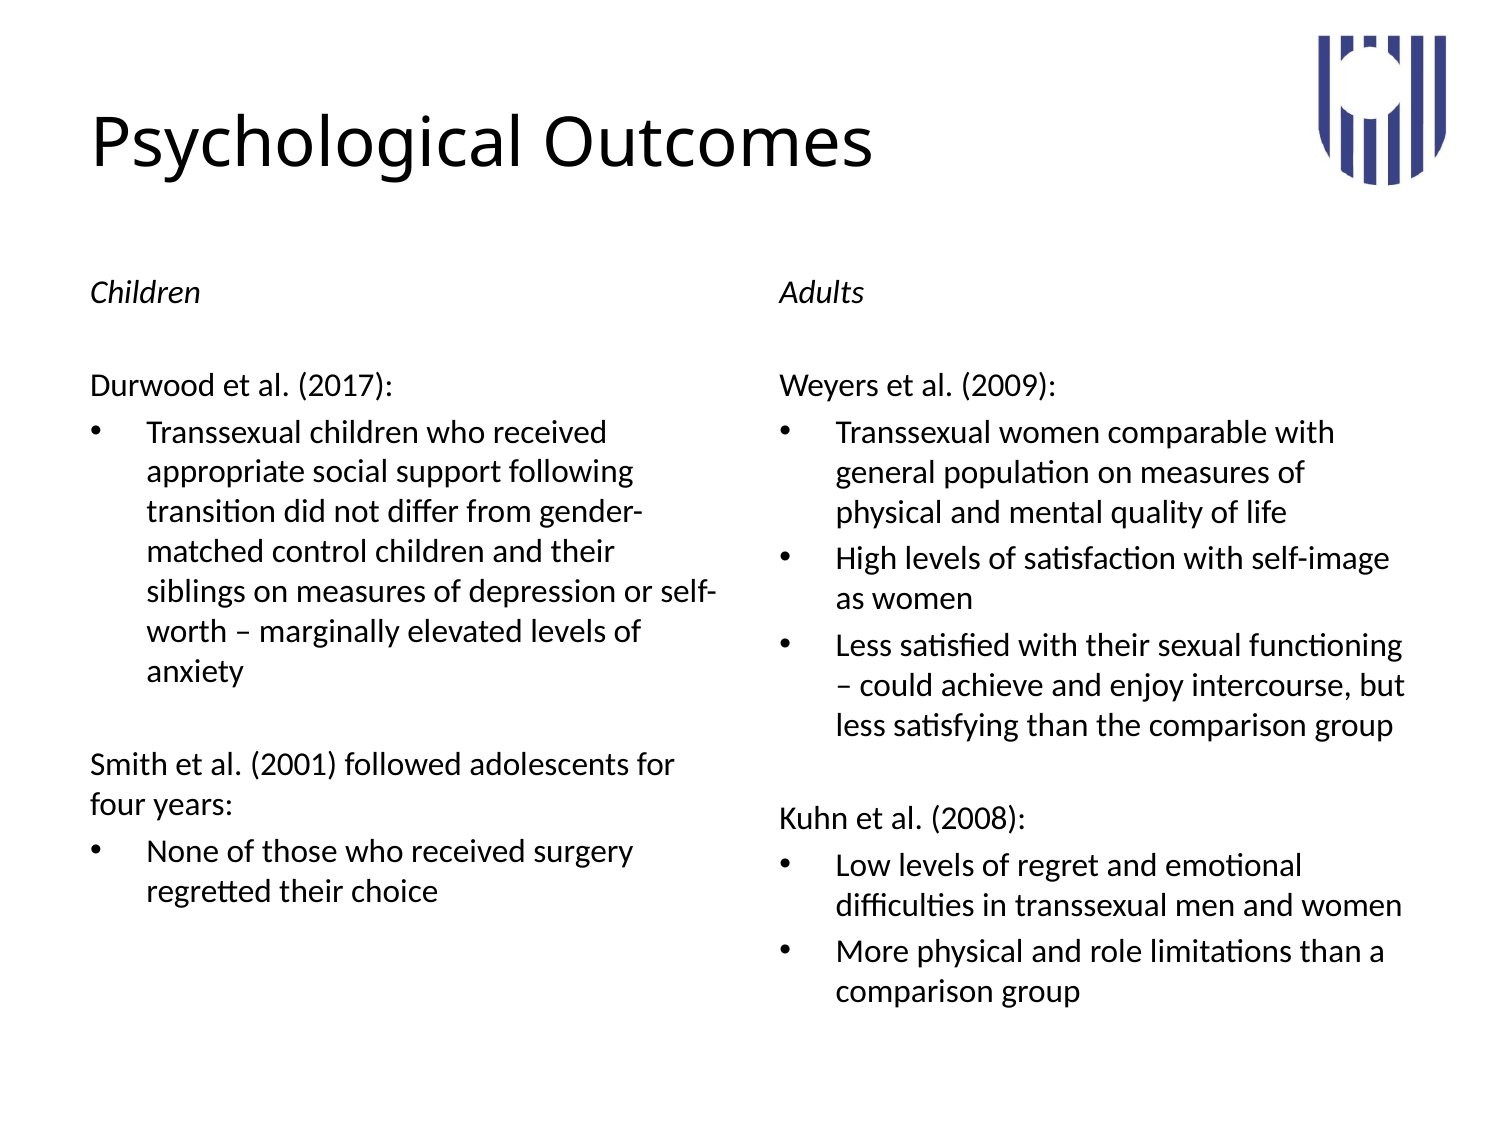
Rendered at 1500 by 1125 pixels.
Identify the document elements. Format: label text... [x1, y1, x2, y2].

list Children Durwood et al. (2017): Transsexual children who received appropriate social support following transition did not differ from gender-matched control children and their siblings on measures of depression or self-worth – marginally elevated levels of anxiety Smith et al. (2001) followed adolescents for four years: None of those who received surgery regretted their choice [75, 262, 738, 1024]
title Psychological Outcomes [75, 45, 1425, 233]
picture [1266, 0, 1500, 233]
list Adults Weyers et al. (2009): Transsexual women comparable with general population on measures of physical and mental quality of life High levels of satisfaction with self-image as women Less satisfied with their sexual functioning – could achieve and enjoy intercourse, but less satisfying than the comparison group Kuhn et al. (2008): Low levels of regret and emotional difficulties in transsexual men and women More physical and role limitations than a comparison group [764, 262, 1427, 1125]
